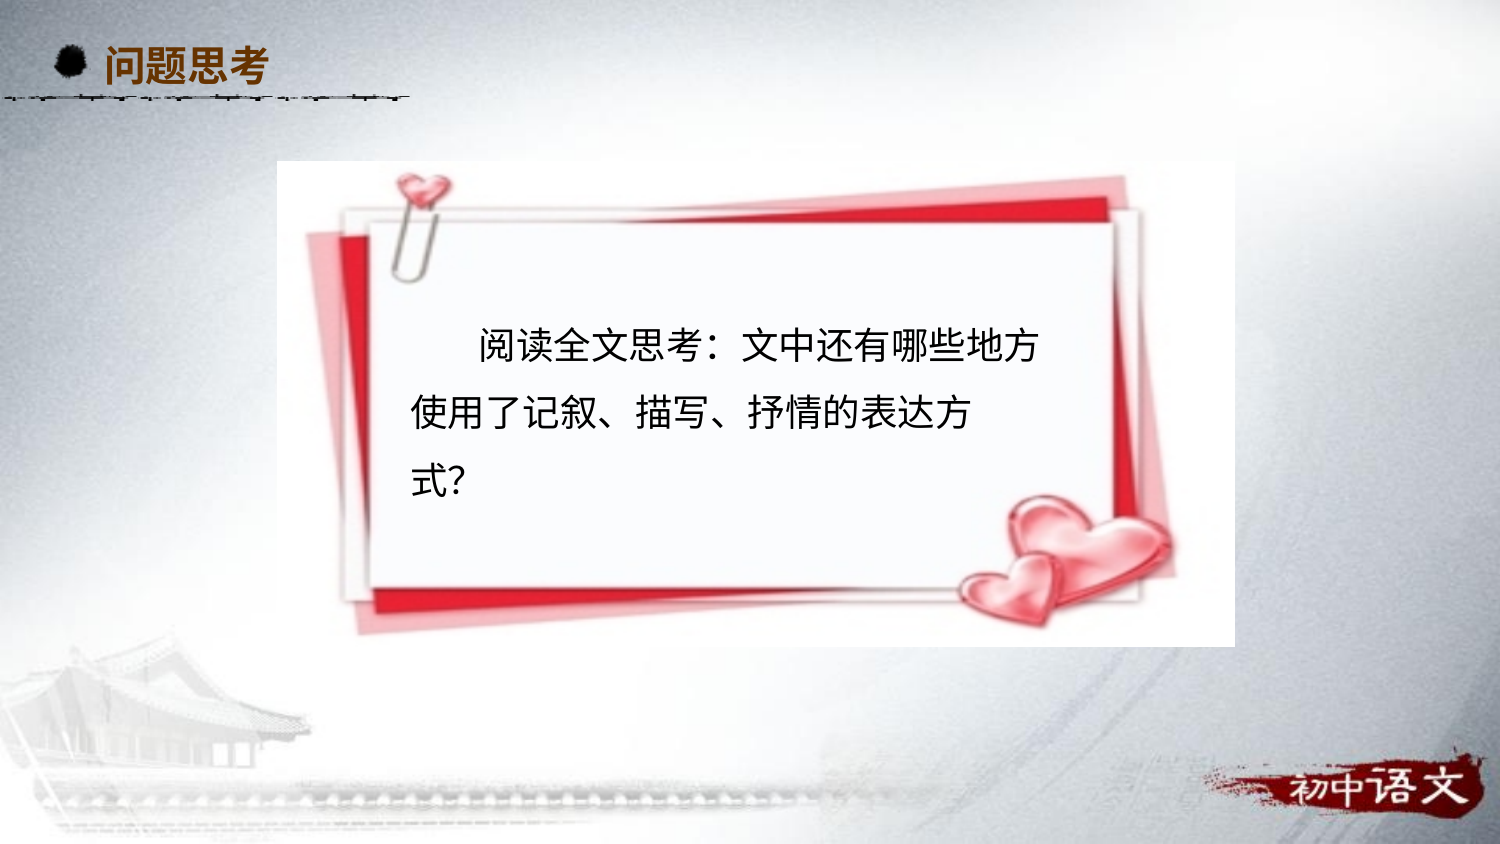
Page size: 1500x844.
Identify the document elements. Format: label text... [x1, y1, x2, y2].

picture [0, 0, 1500, 844]
text_box 问题思考 [89, 32, 287, 89]
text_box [0, 90, 414, 103]
